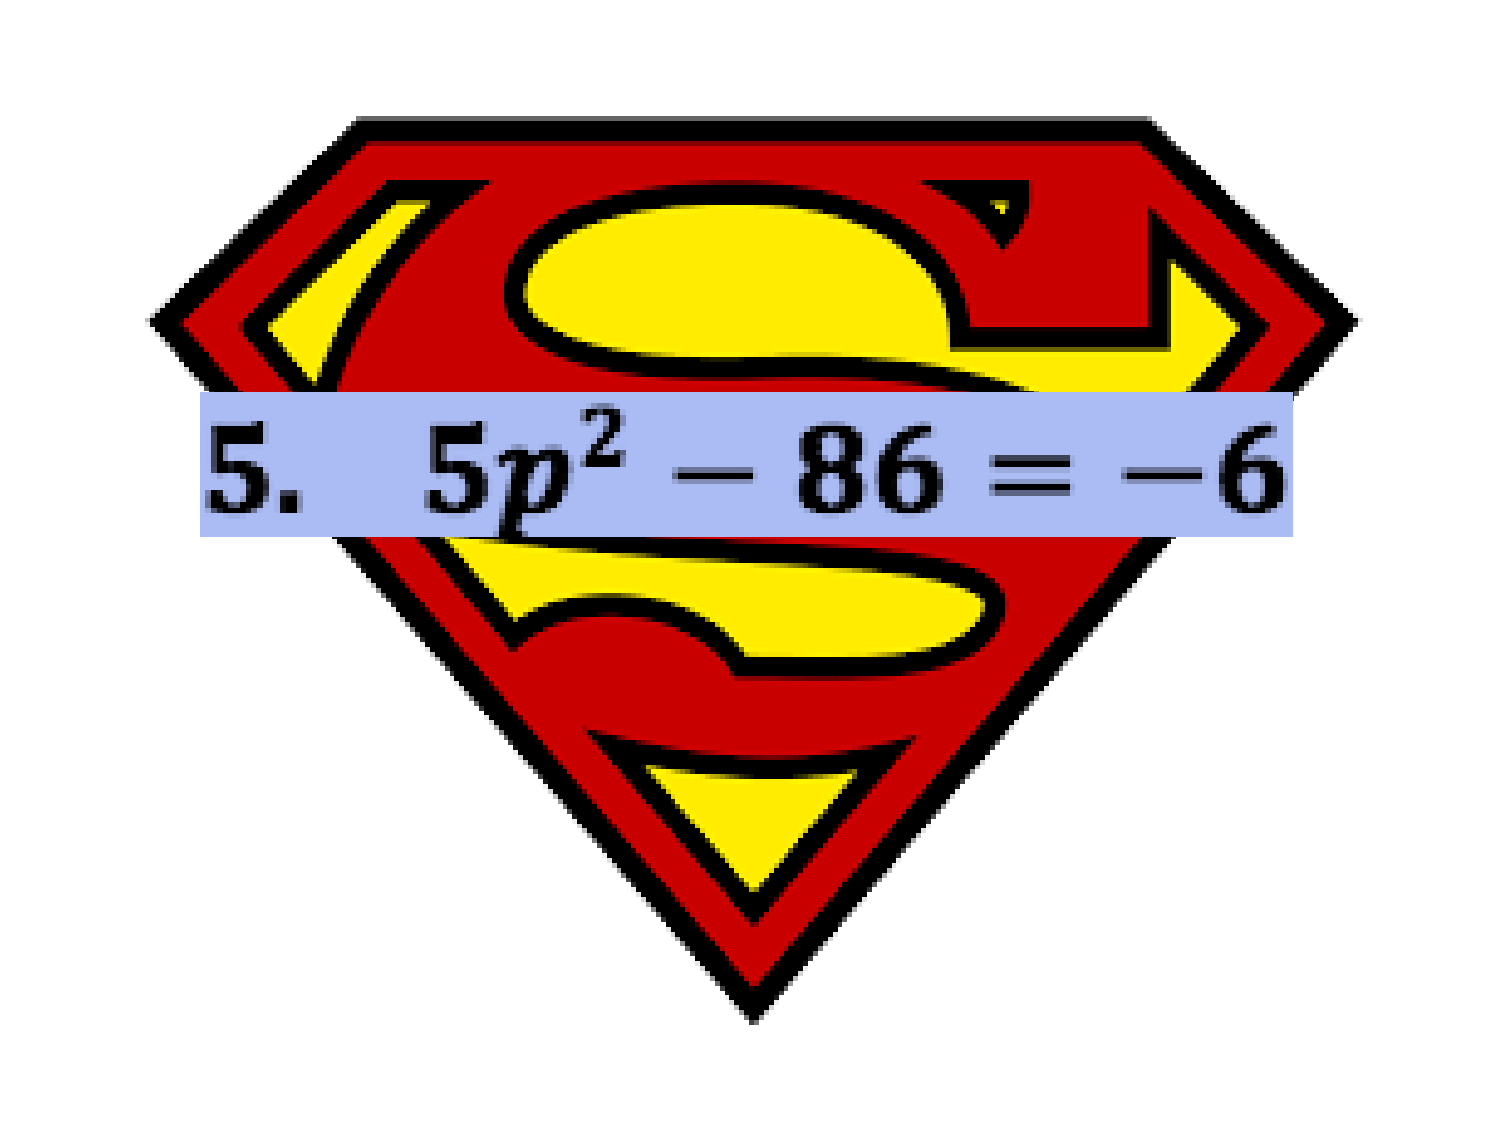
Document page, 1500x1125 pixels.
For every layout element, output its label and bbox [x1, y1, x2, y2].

picture [121, 97, 1393, 1050]
